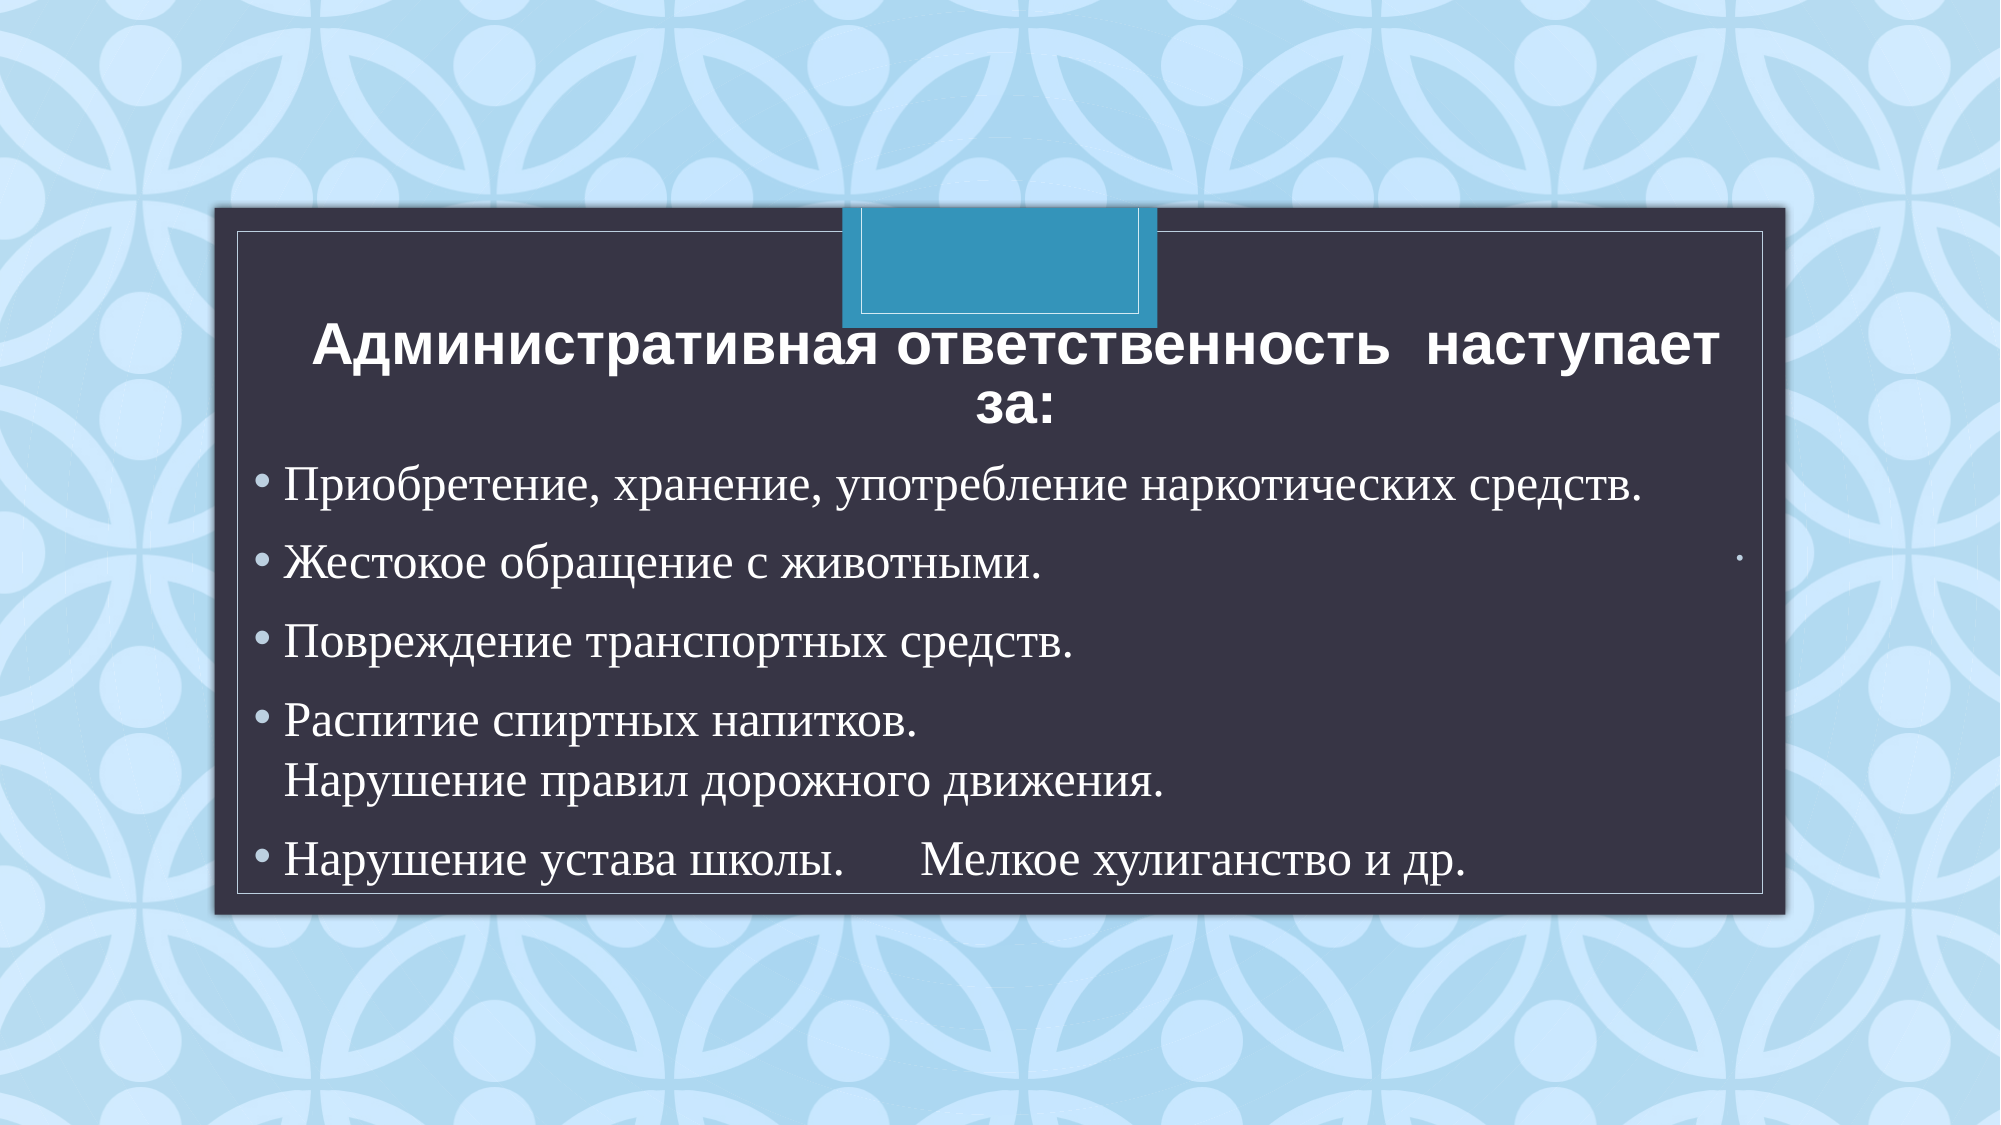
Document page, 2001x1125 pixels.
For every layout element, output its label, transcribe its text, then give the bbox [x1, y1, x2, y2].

text_box Приобретение, хранение, употребление наркотических средств. Жестокое обращение с животными. Повреждение транспортных средств. Распитие спиртных напитков. Нарушение правил дорожного движения. Нарушение устава школы. Мелкое хулиганство и др. [238, 442, 1779, 893]
title Административная ответственность наступает за: [254, 309, 1779, 442]
